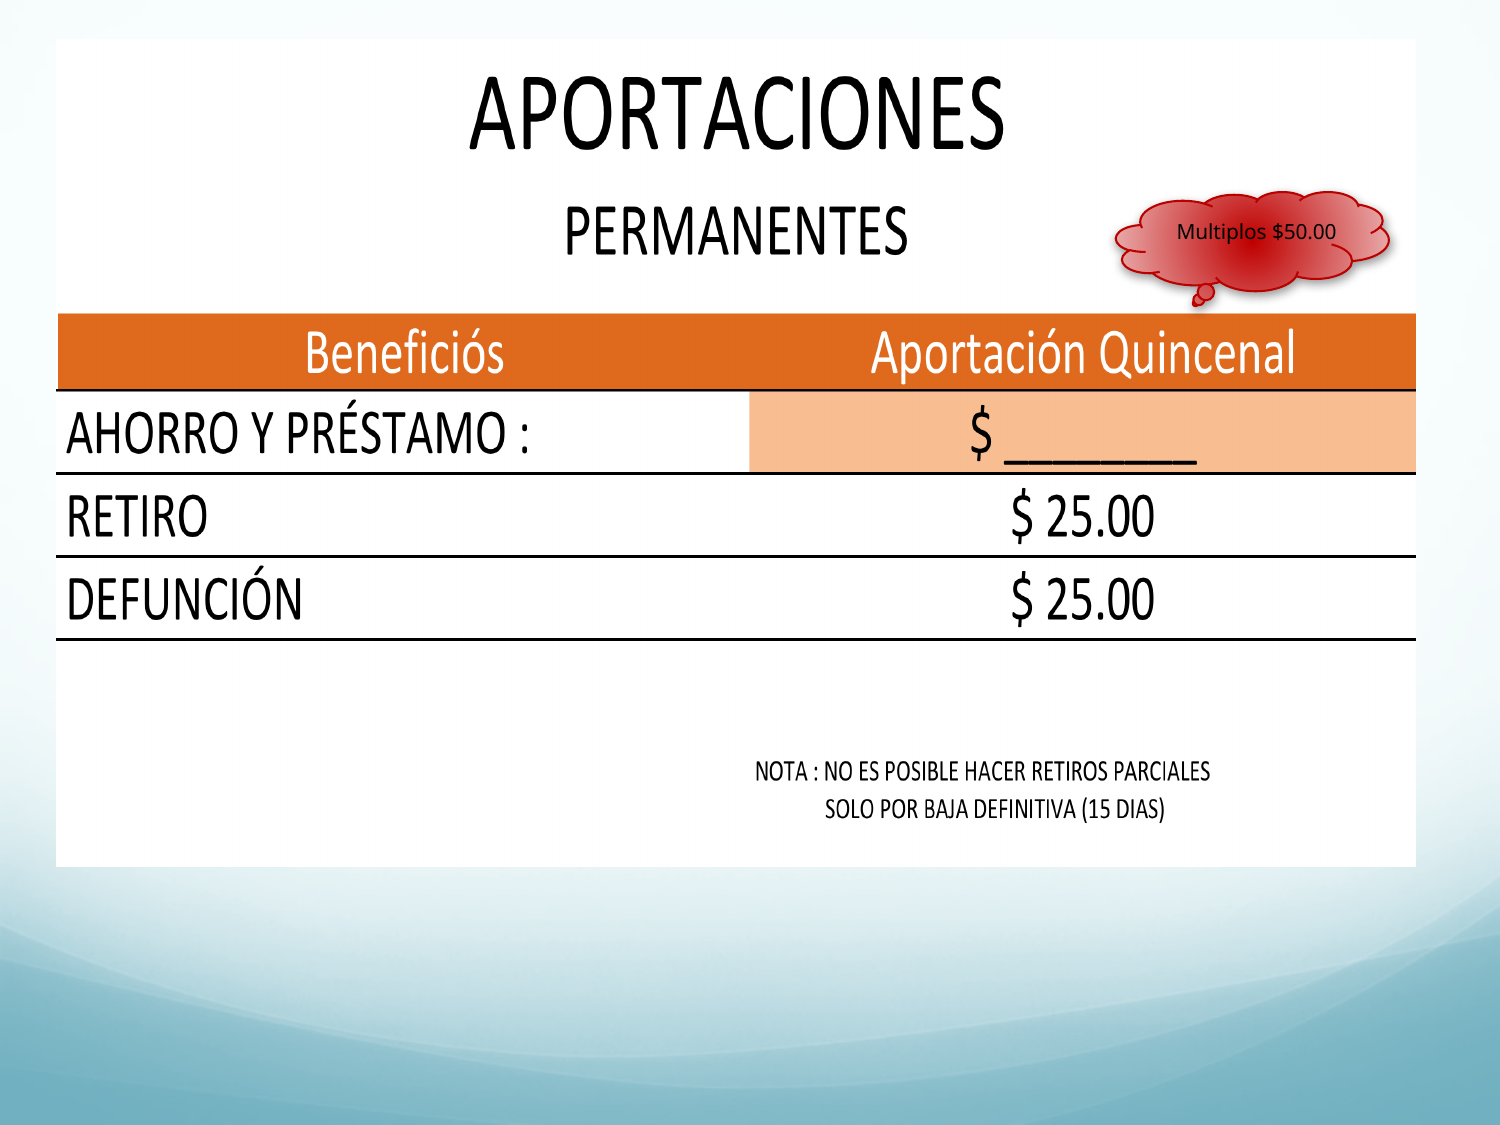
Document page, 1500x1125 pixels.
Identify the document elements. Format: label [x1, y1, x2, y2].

picture [55, 38, 1416, 867]
